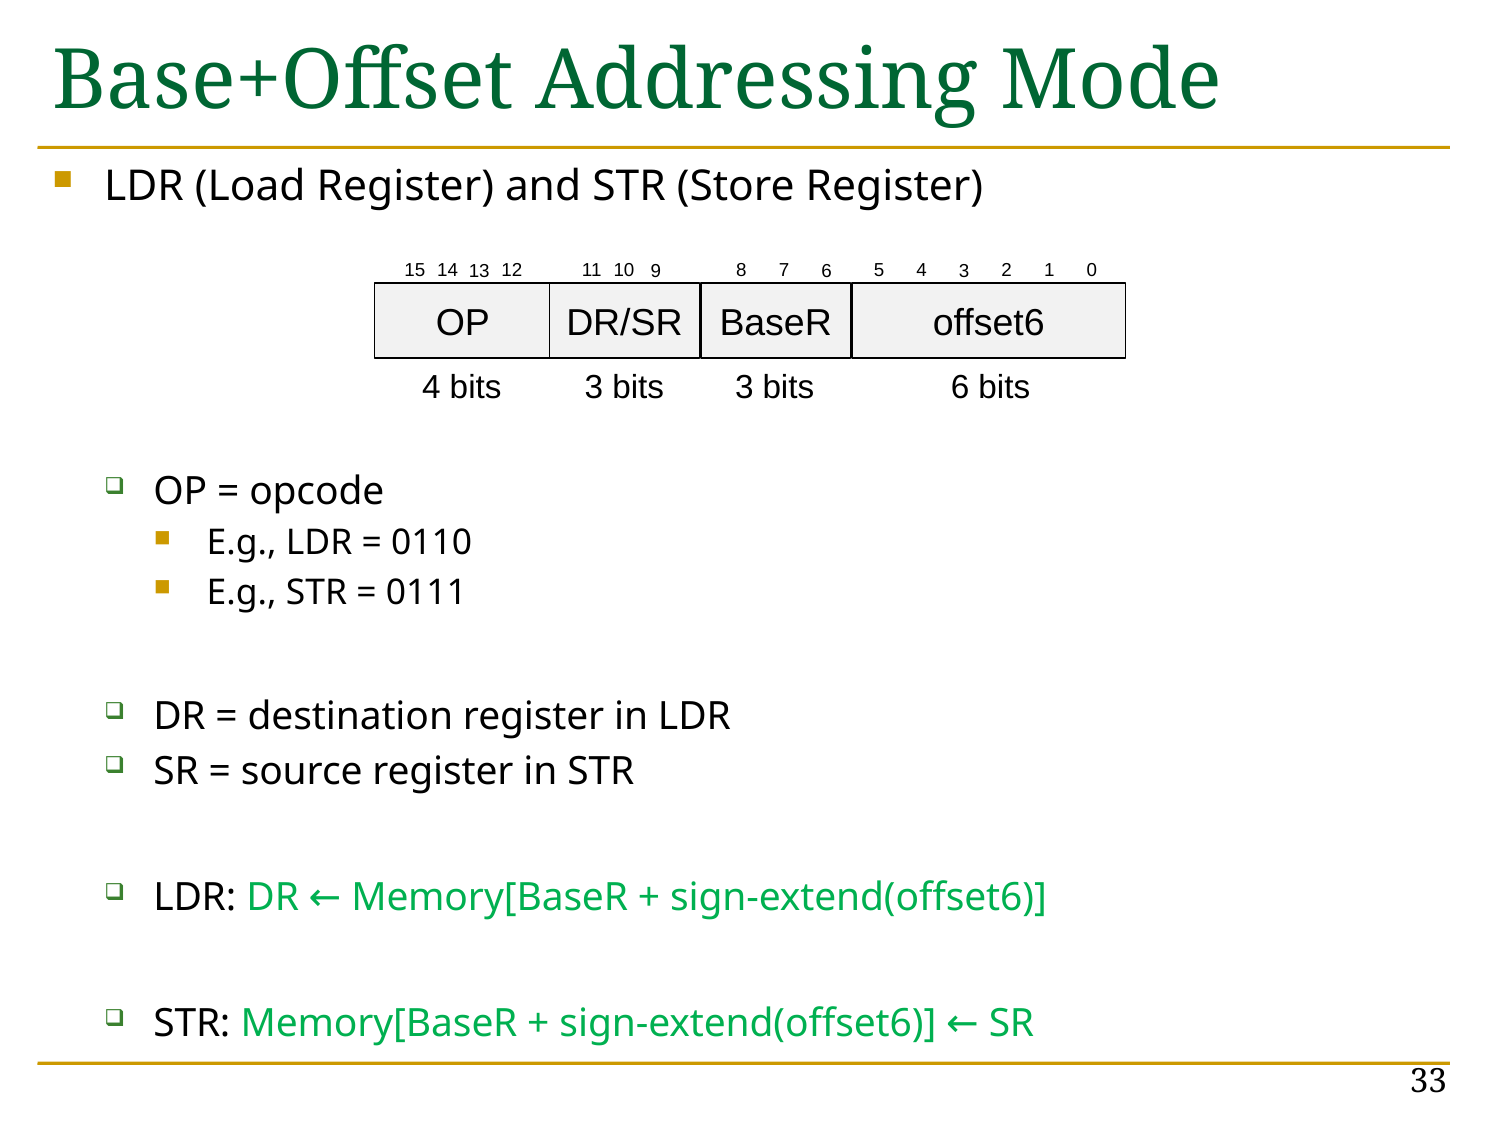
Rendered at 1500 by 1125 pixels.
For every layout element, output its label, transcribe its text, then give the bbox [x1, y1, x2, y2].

title Base+Offset Addressing Mode [37, 0, 1450, 149]
slide_number 33 [1111, 1036, 1462, 1112]
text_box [374, 249, 1126, 413]
list LDR (Load Register) and STR (Store Register) OP = opcode E.g., LDR = 0110 E.g., STR = 0111 DR = destination register in LDR SR = source register in STR LDR: DR ← Memory[BaseR + sign-extend(offset6)] STR: Memory[BaseR + sign-extend(offset6)] ← SR [37, 149, 1450, 1063]
